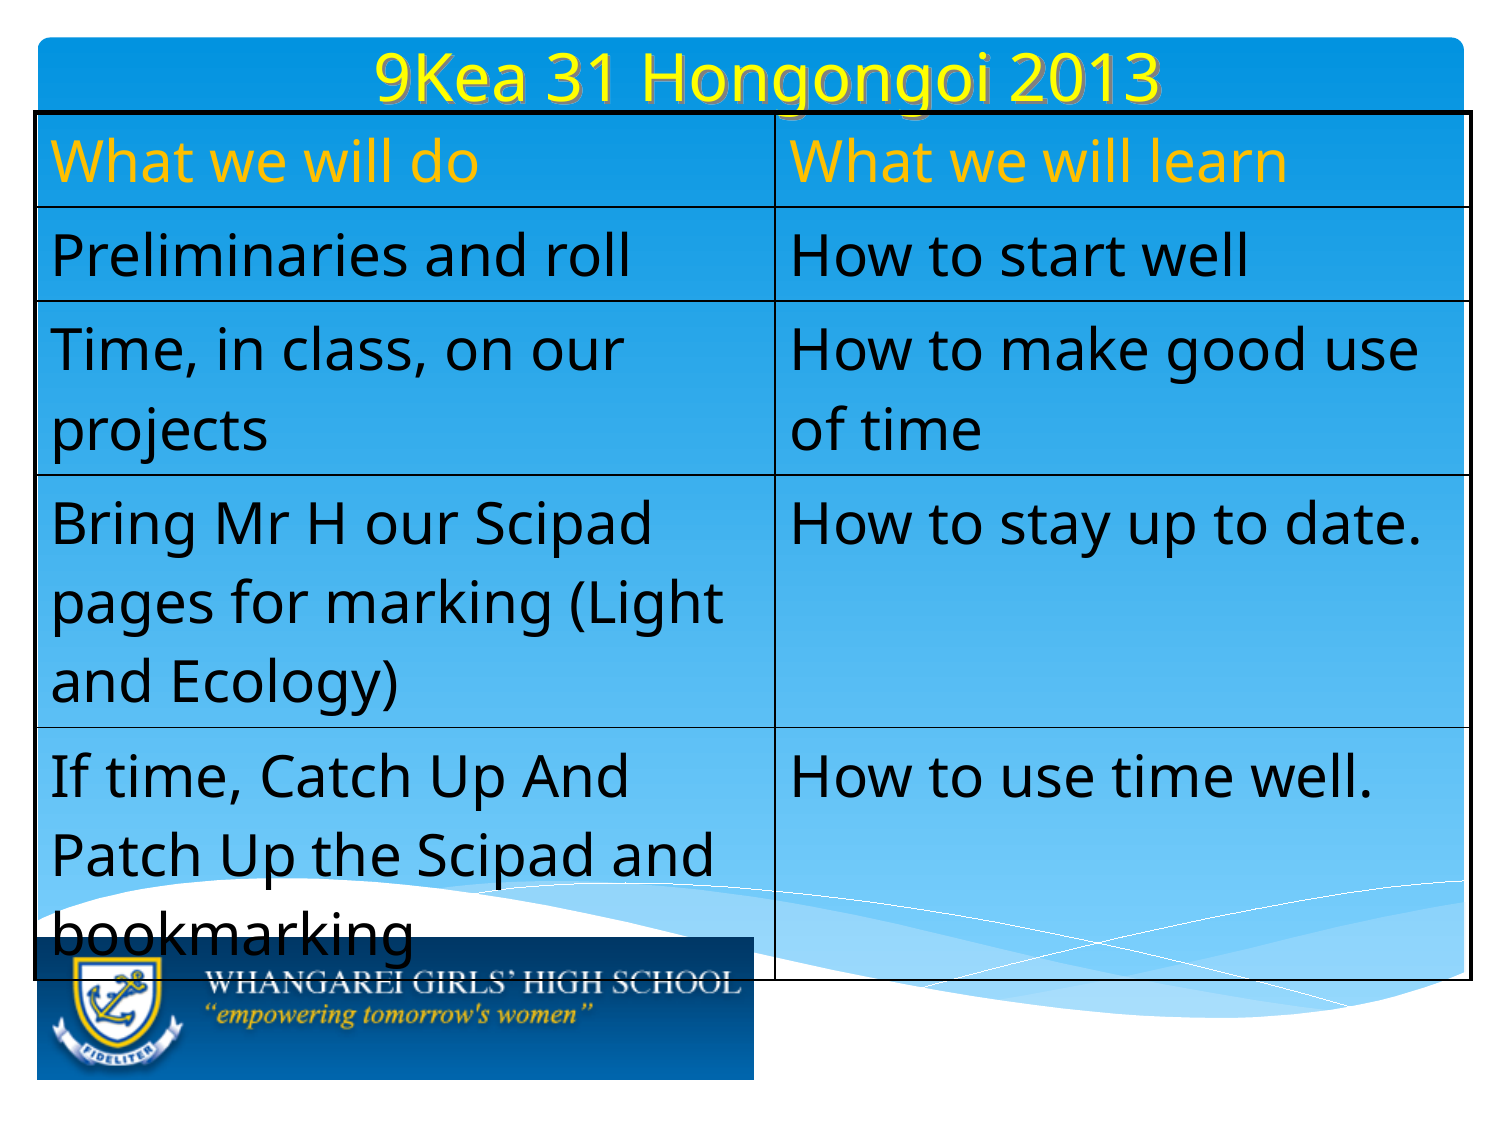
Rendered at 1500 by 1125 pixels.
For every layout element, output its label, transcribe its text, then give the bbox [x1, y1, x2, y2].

table_cell How to use time well. [776, 728, 1469, 979]
text_box 9Kea 31 Hongongoi 2013 [162, 24, 1375, 110]
table_cell How to stay up to date. [776, 476, 1469, 727]
table_cell Bring Mr H our Scipad pages for marking (Light and Ecology) [37, 476, 774, 727]
table_cell Preliminaries and roll [37, 208, 774, 300]
table_cell If time, Catch Up And Patch Up the Scipad and bookmarking [37, 728, 774, 979]
table_header What we will do [37, 115, 774, 206]
picture [37, 937, 754, 1080]
table_cell How to make good use of time [776, 302, 1469, 474]
table_header What we will learn [776, 115, 1469, 206]
table_cell How to start well [776, 208, 1469, 300]
table_cell Time, in class, on our projects [37, 302, 774, 474]
